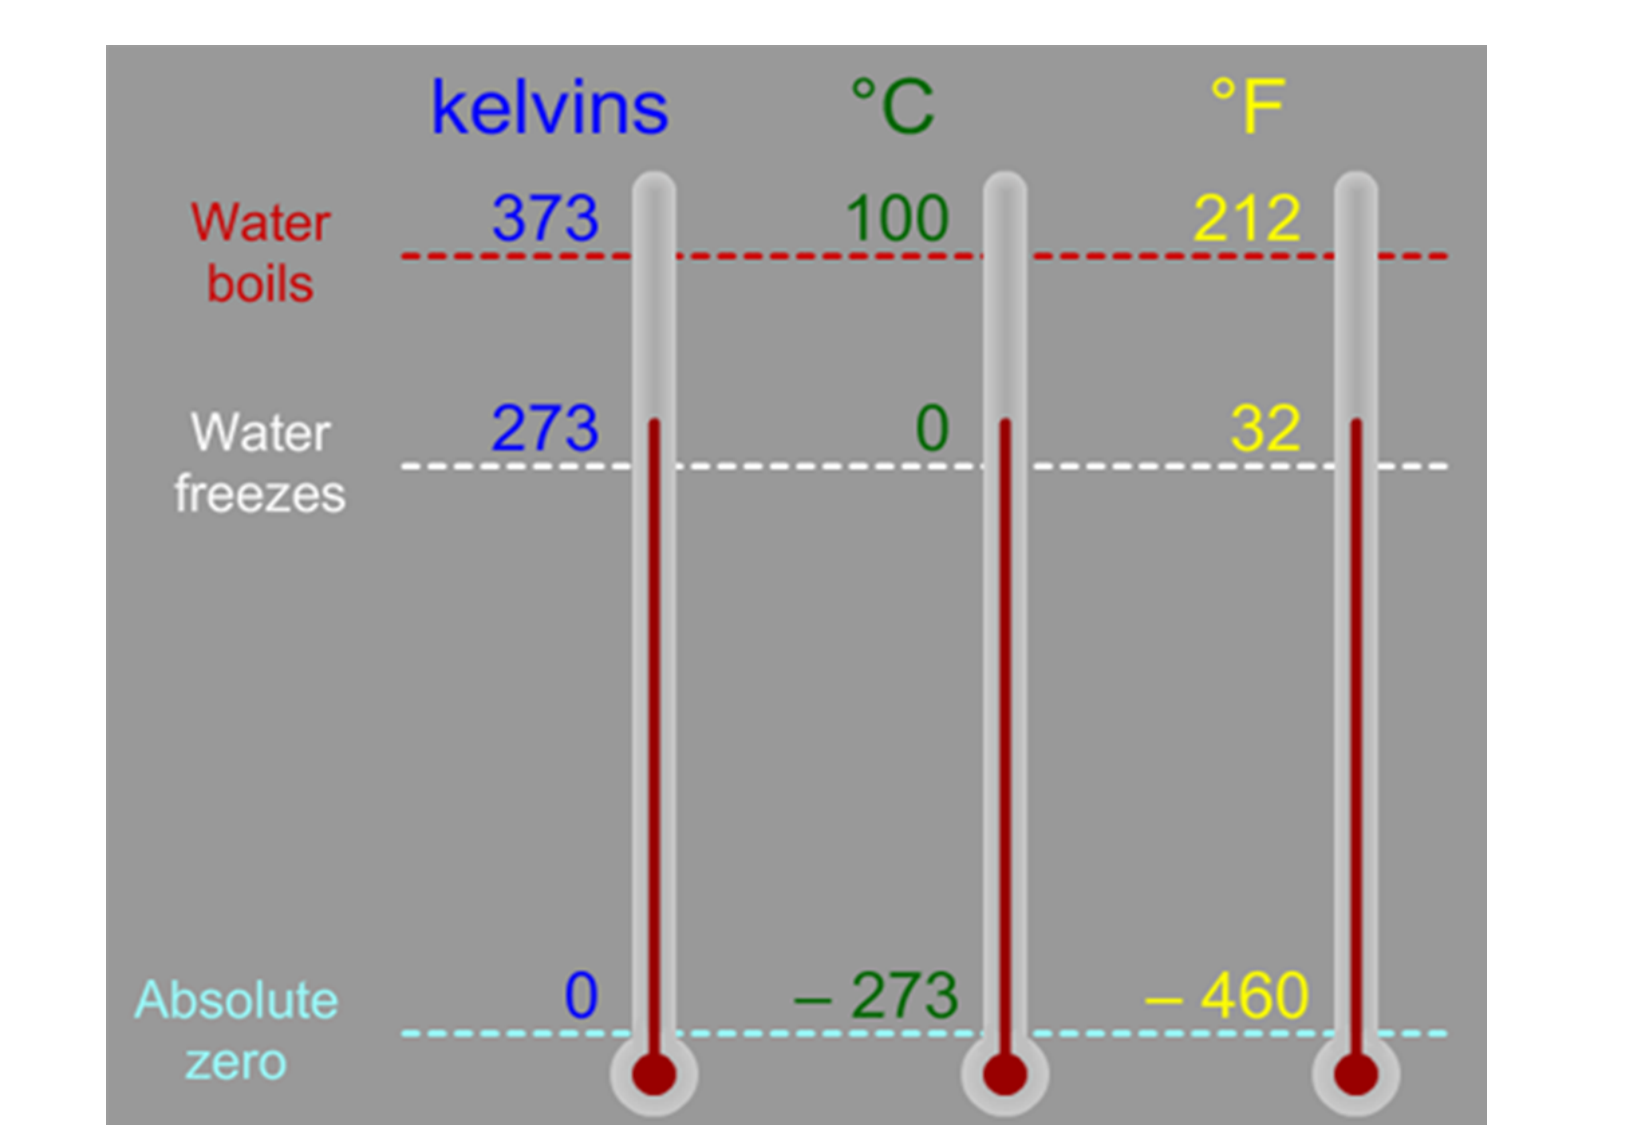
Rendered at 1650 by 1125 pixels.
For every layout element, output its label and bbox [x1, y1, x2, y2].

picture [106, 45, 1487, 1125]
